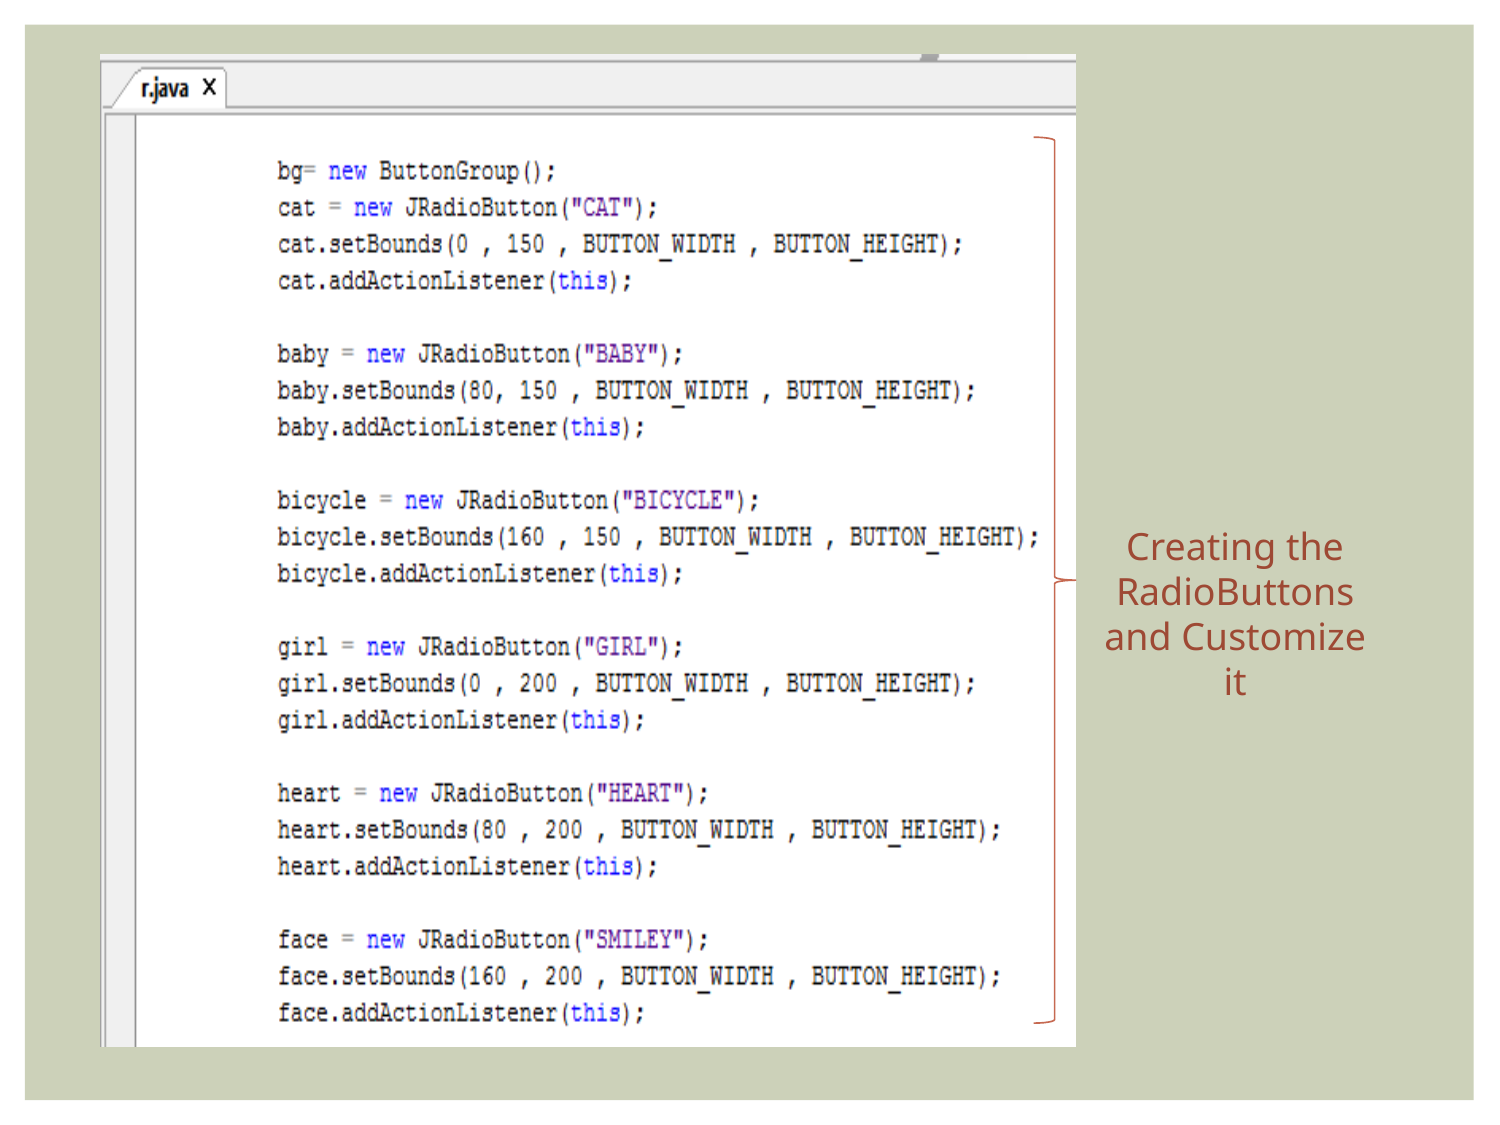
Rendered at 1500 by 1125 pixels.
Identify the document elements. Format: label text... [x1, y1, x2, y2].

text_box Creating the RadioButtons and Customize it [1080, 515, 1395, 710]
picture [100, 54, 1077, 1048]
